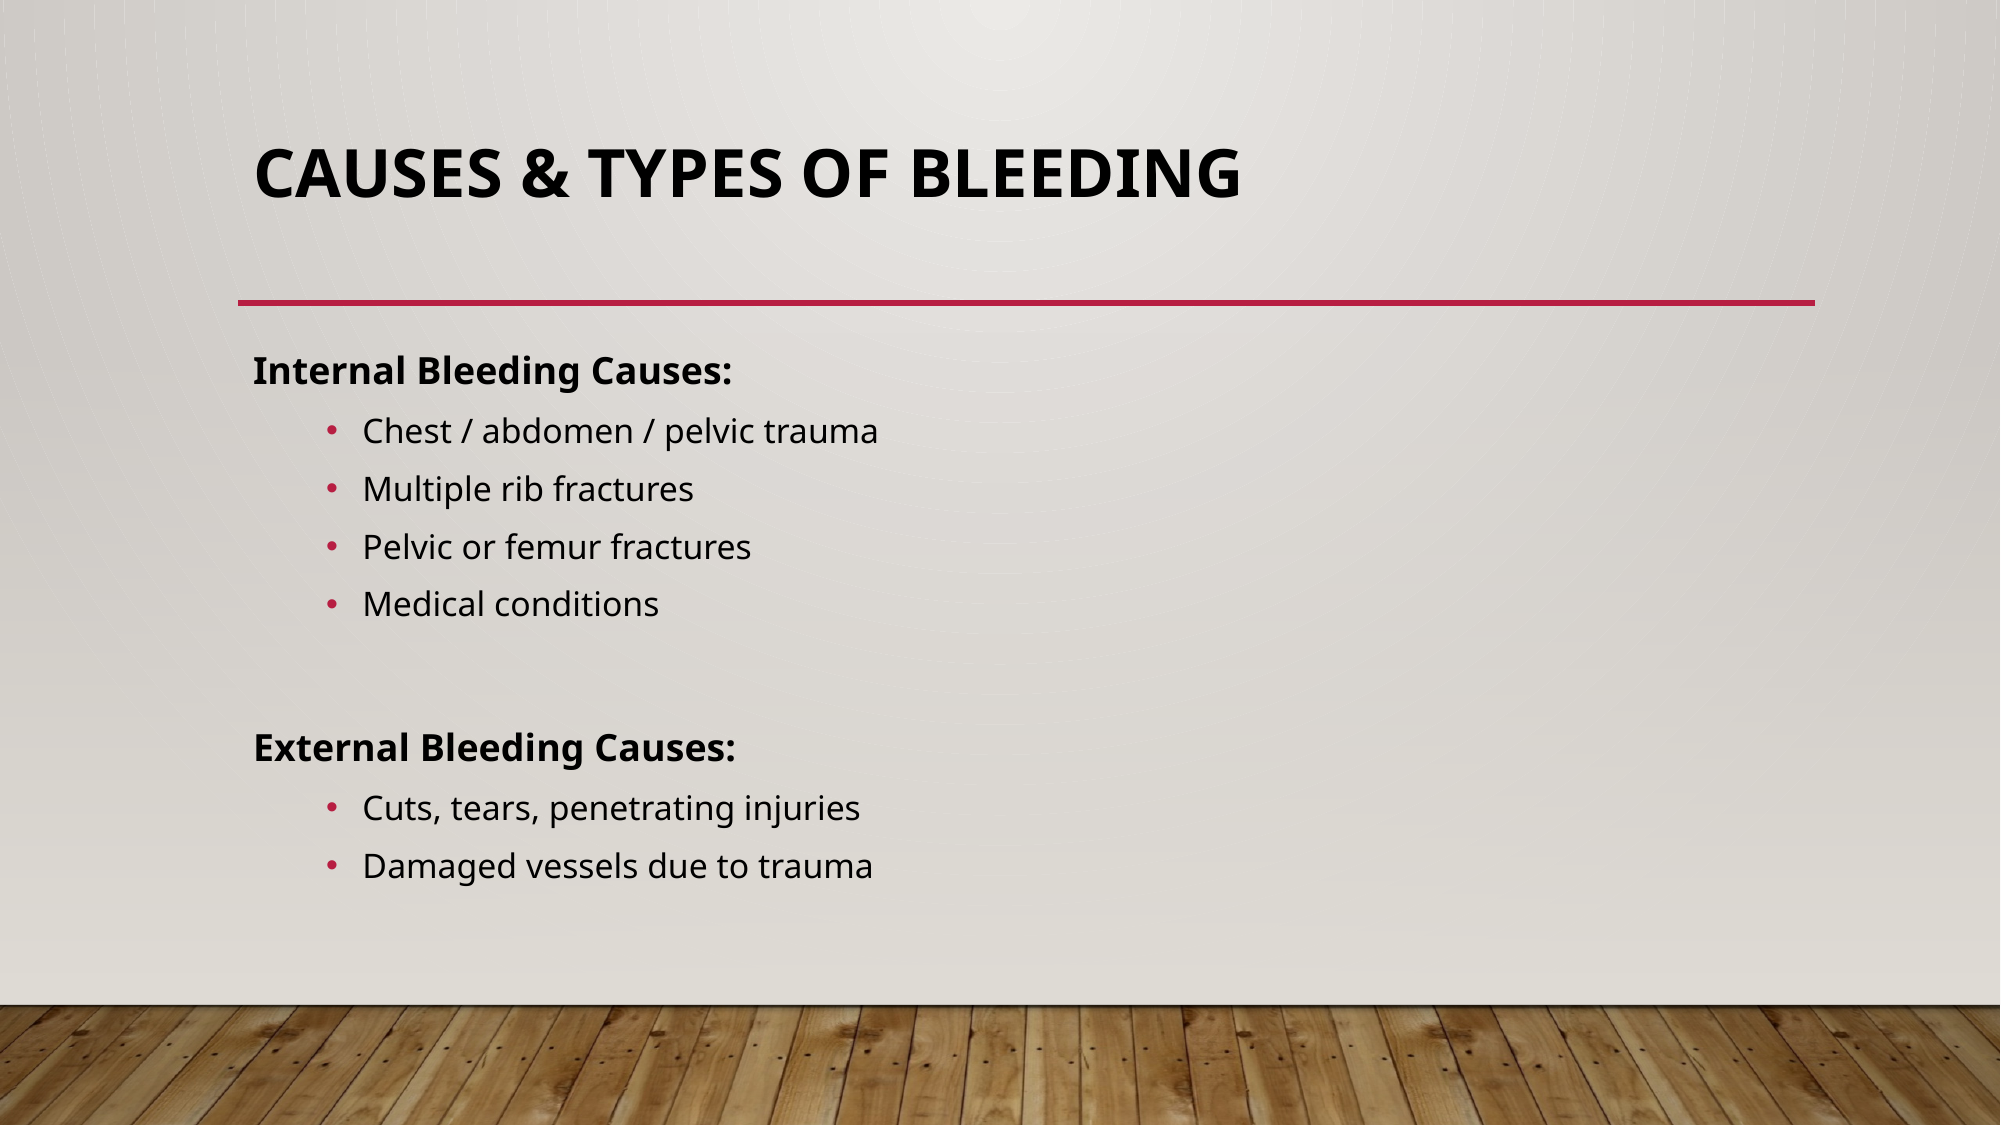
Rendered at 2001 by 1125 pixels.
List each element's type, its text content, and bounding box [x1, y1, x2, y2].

picture [0, 1005, 2000, 1125]
list Internal Bleeding Causes: Chest / abdomen / pelvic trauma Multiple rib fractures Pelvic or femur fractures Medical conditions External Bleeding Causes: Cuts, tears, penetrating injuries Damaged vessels due to trauma [238, 330, 1814, 897]
title Causes & Types of Bleeding [238, 131, 1814, 305]
